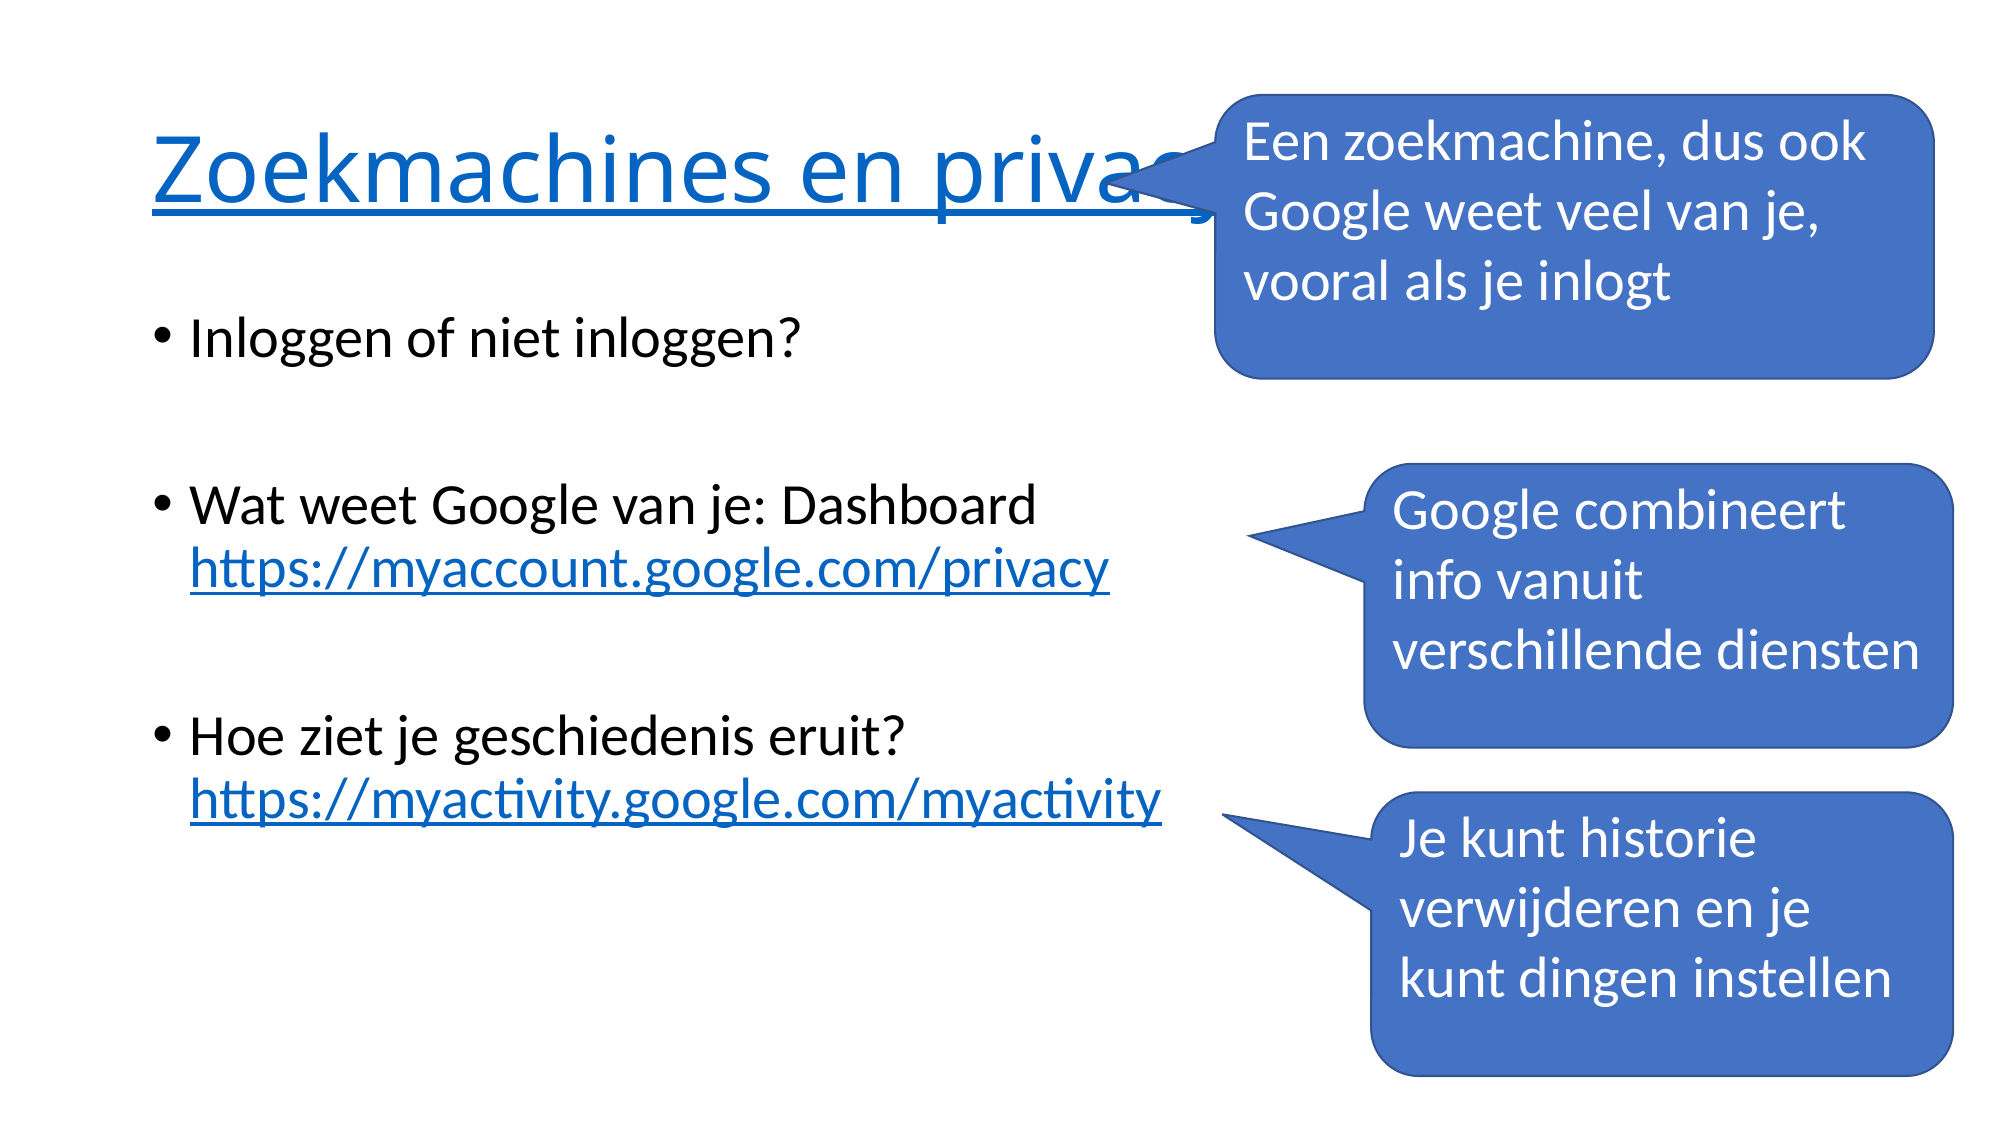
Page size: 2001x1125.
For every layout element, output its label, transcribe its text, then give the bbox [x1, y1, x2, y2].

text_box Google combineert info vanuit verschillende diensten [1246, 462, 1955, 749]
text_box Je kunt historie verwijderen en je kunt dingen instellen [1221, 791, 1955, 1078]
list Inloggen of niet inloggen? Wat weet Google van je: Dashboard https://myaccount.google.com/privacy Hoe ziet je geschiedenis eruit? https://myactivity.google.com/myactivity [137, 299, 1863, 1014]
text_box Een zoekmachine, dus ook Google weet veel van je, vooral als je inlogt [1102, 93, 1935, 380]
title Zoekmachines en privacy [137, 59, 1863, 278]
